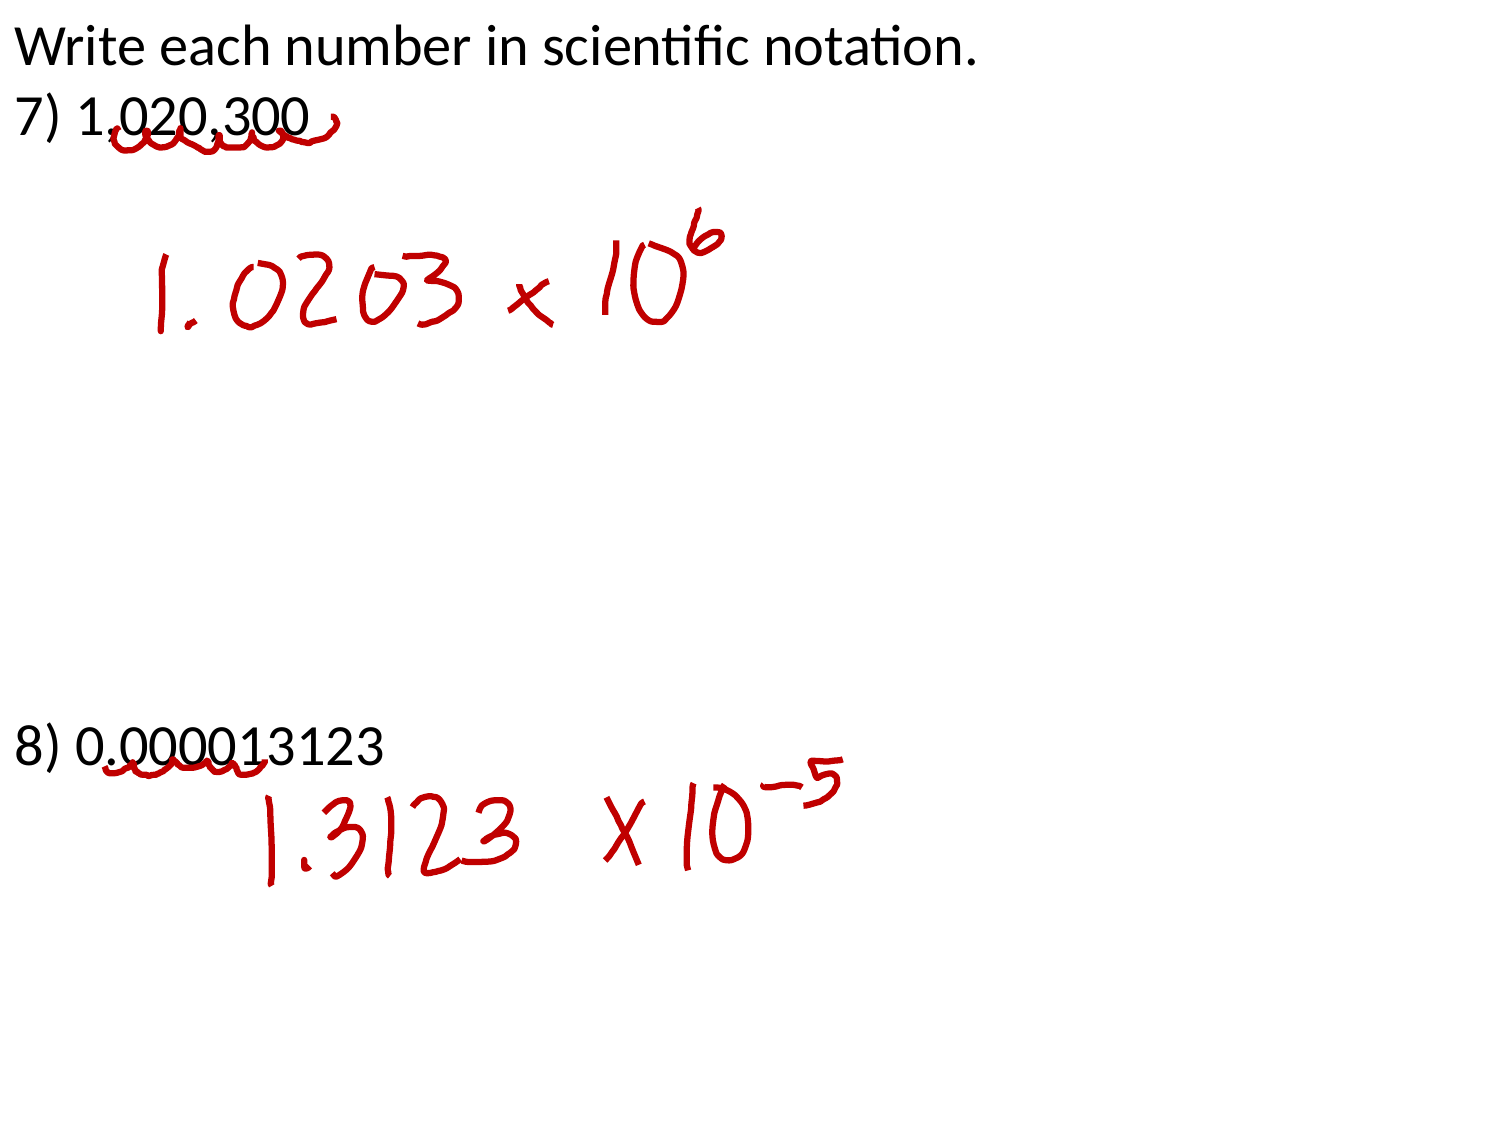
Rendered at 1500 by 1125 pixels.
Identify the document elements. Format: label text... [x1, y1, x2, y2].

text_box [507, 280, 550, 312]
text_box [711, 784, 750, 862]
text_box [411, 795, 461, 874]
text_box [323, 799, 364, 878]
text_box [688, 207, 723, 254]
text_box [762, 783, 803, 789]
text_box [386, 796, 393, 877]
text_box [632, 242, 685, 323]
text_box Write each number in scientific notation. 7) 1,020,300 8) 0.000013123 [0, 0, 1500, 785]
text_box [267, 795, 273, 887]
text_box [525, 296, 554, 326]
text_box [625, 833, 640, 866]
text_box [361, 266, 405, 323]
text_box [604, 800, 645, 862]
text_box [303, 859, 311, 870]
text_box [112, 115, 338, 153]
text_box [160, 254, 168, 332]
text_box [605, 797, 625, 832]
text_box [298, 253, 337, 326]
text_box [402, 253, 460, 326]
text_box [461, 799, 517, 863]
text_box [685, 782, 695, 871]
text_box [518, 284, 528, 297]
text_box [604, 240, 618, 315]
text_box [103, 758, 266, 777]
text_box [231, 262, 284, 329]
text_box [186, 319, 197, 328]
text_box [803, 758, 844, 807]
